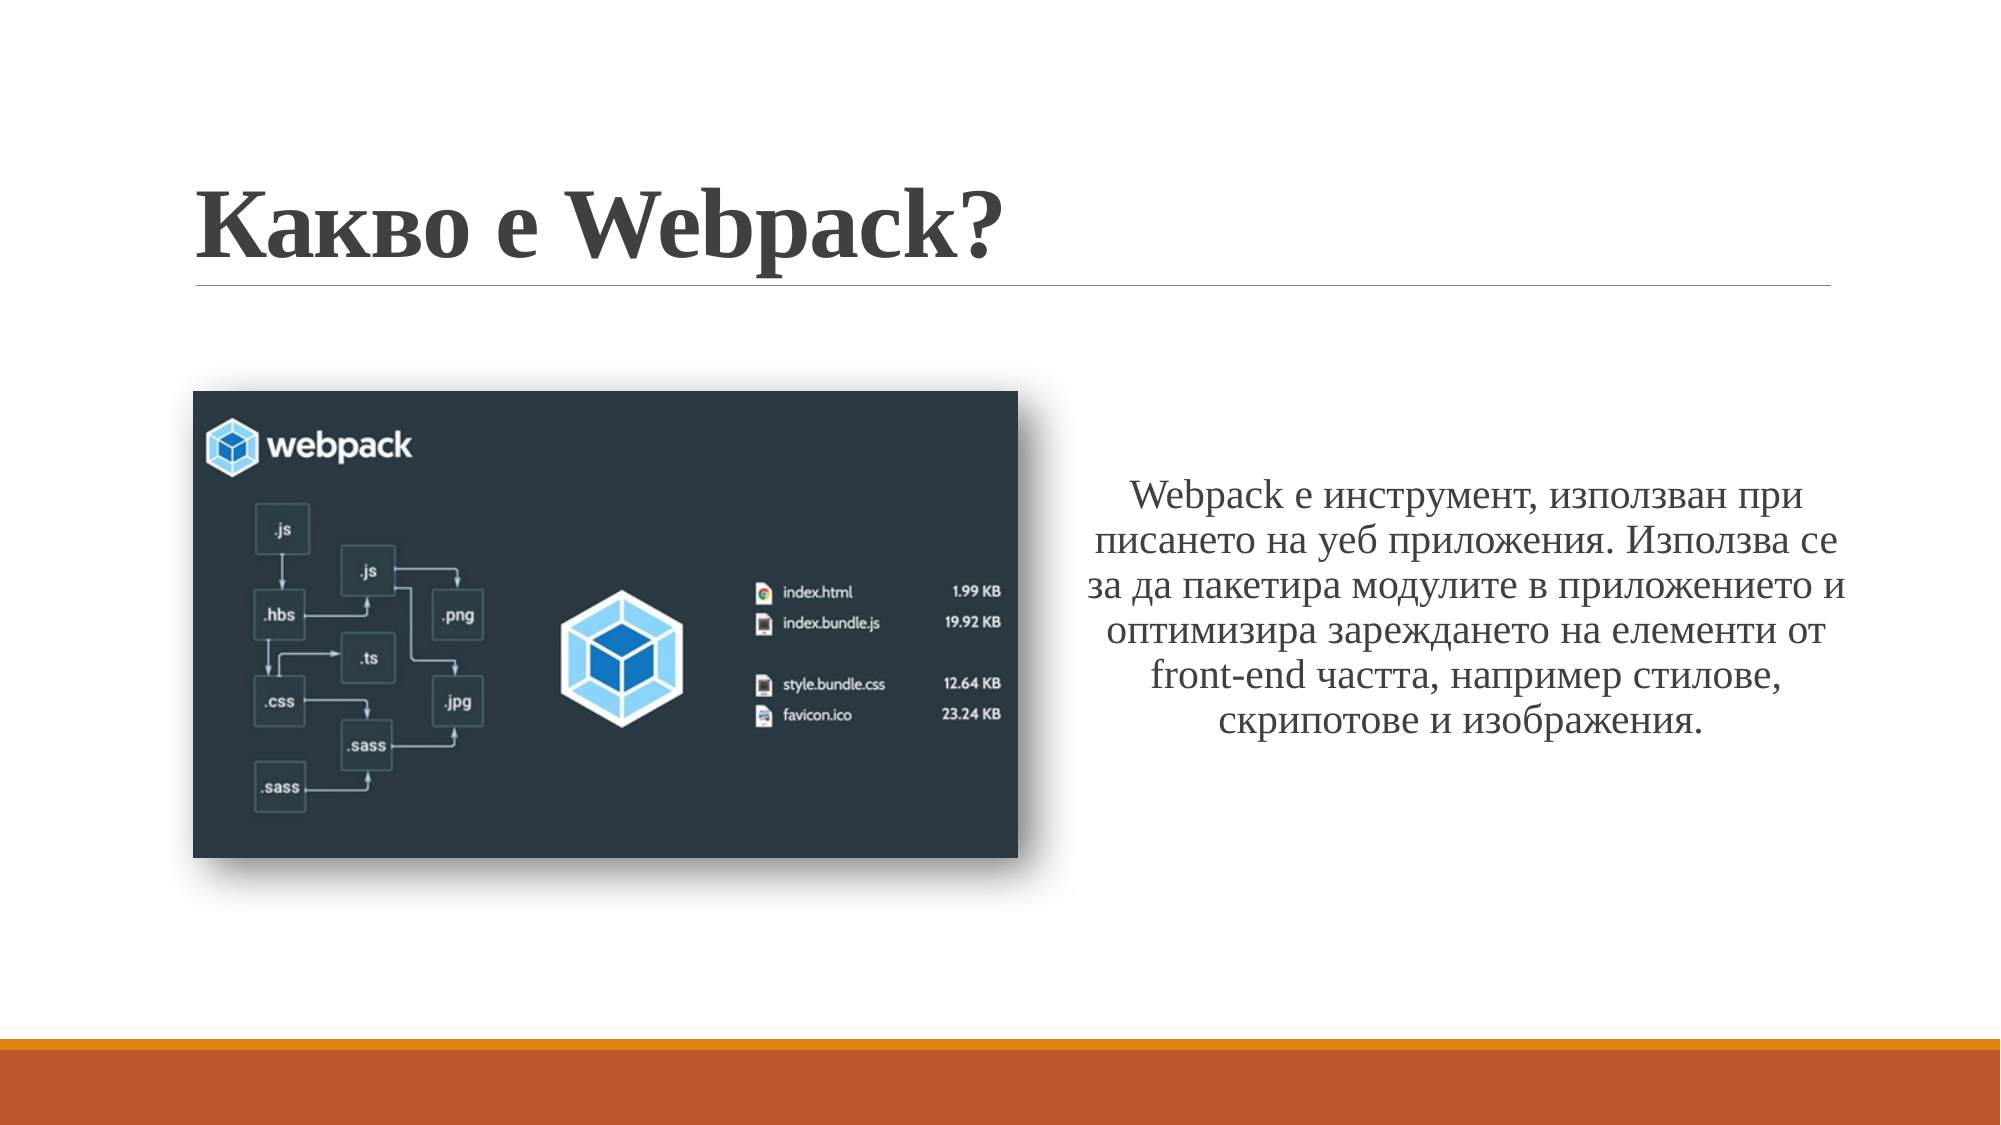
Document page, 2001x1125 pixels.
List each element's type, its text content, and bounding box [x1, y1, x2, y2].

list Webpack e инструмент, използван при писането на уеб приложения. Използва се за да пакетира модулите в приложението и оптимизира зареждането на елементи от front-end частта, например стилове, скрипотове и изображения. [1064, 464, 1854, 1125]
title Какво е Webpack? [180, 47, 1830, 285]
picture [192, 391, 1018, 858]
